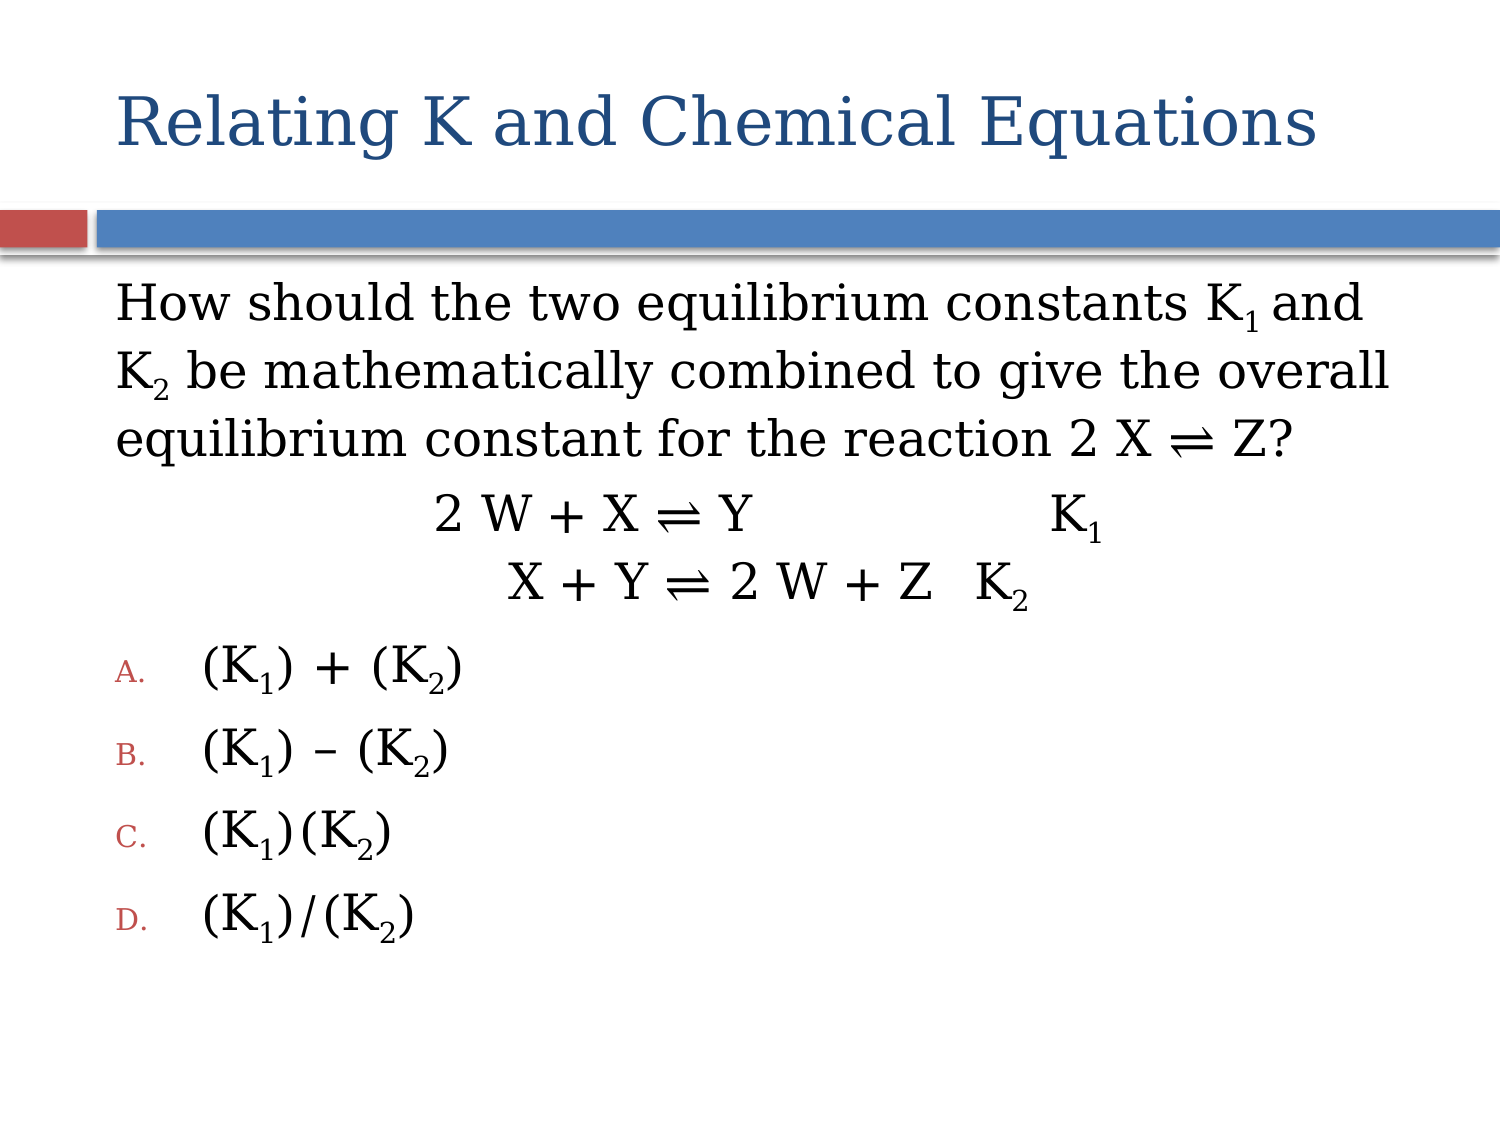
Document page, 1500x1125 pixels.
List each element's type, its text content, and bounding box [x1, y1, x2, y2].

list How should the two equilibrium constants K1 and K2 be mathematically combined to give the overall equilibrium constant for the reaction 2 X ⇌ Z? 2 W + X ⇌ Y K1 X + Y ⇌ 2 W + Z K2 (K1) + (K2) (K1) – (K2) (K1)(K2) (K1)/(K2) [100, 262, 1438, 1073]
title Relating K and Chemical Equations [100, 37, 1438, 200]
